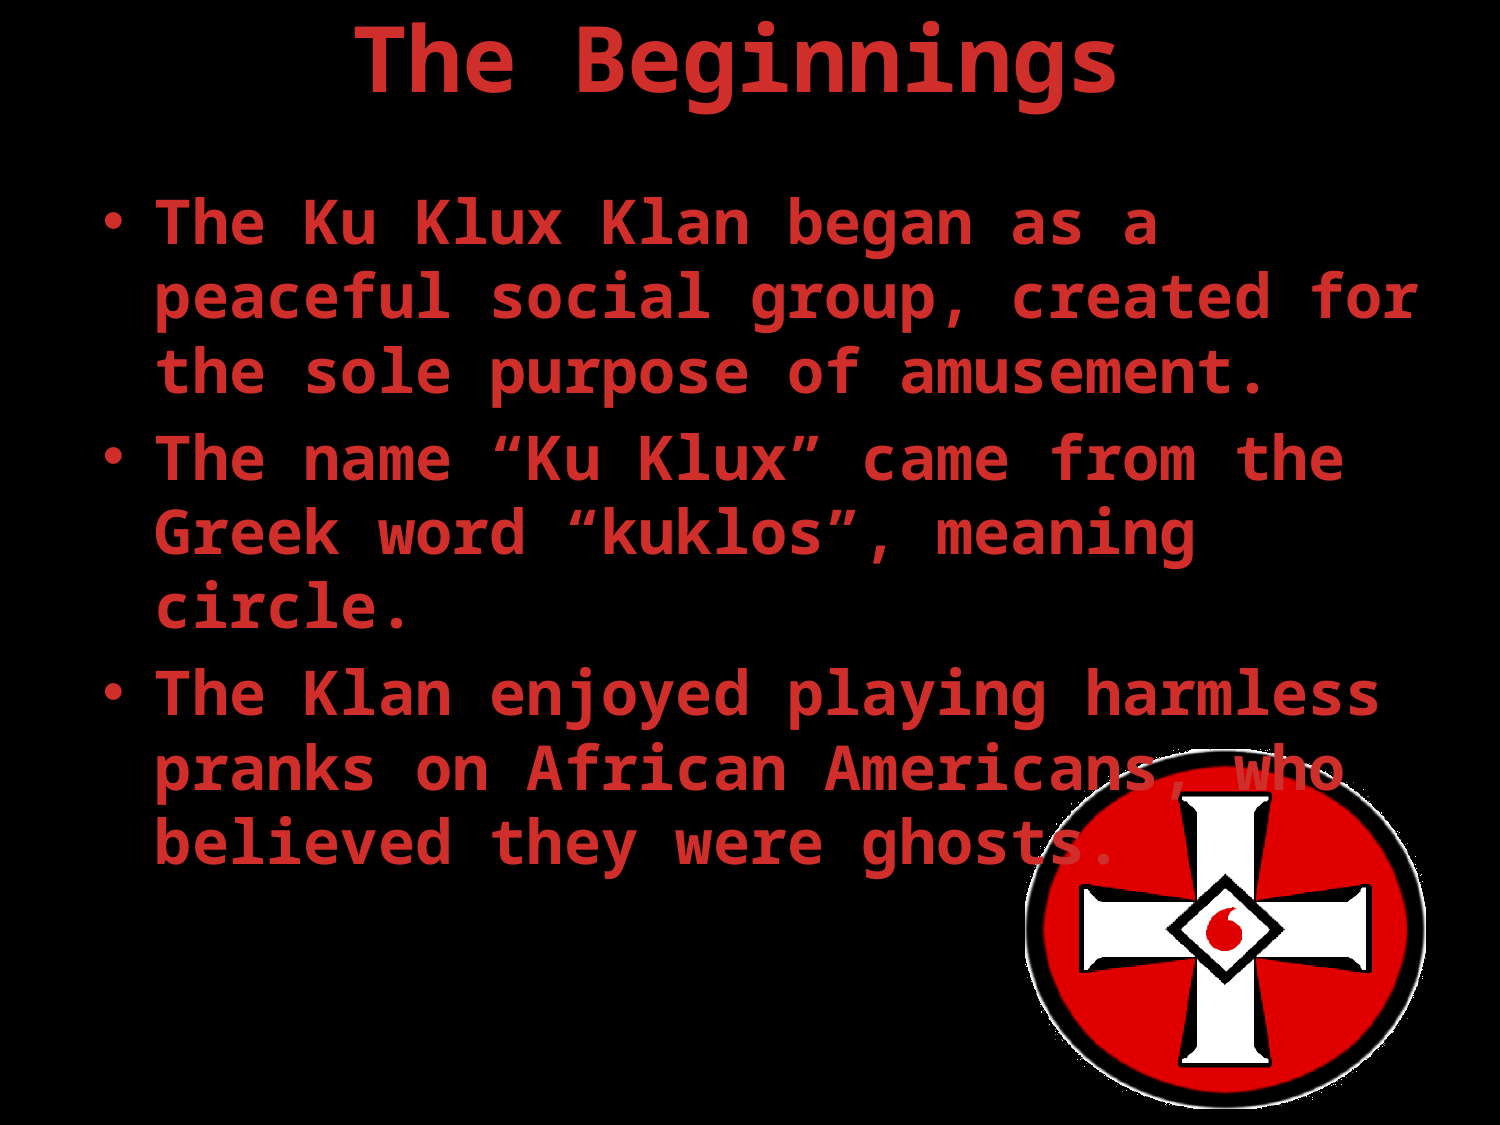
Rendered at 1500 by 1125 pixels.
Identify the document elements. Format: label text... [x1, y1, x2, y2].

picture [1024, 749, 1500, 1125]
list The Ku Klux Klan began as a peaceful social group, created for the sole purpose of amusement. The name “Ku Klux” came from the Greek word “kuklos”, meaning circle. The Klan enjoyed playing harmless pranks on African Americans, who believed they were ghosts. [87, 174, 1438, 918]
title The Beginnings [62, 0, 1413, 150]
